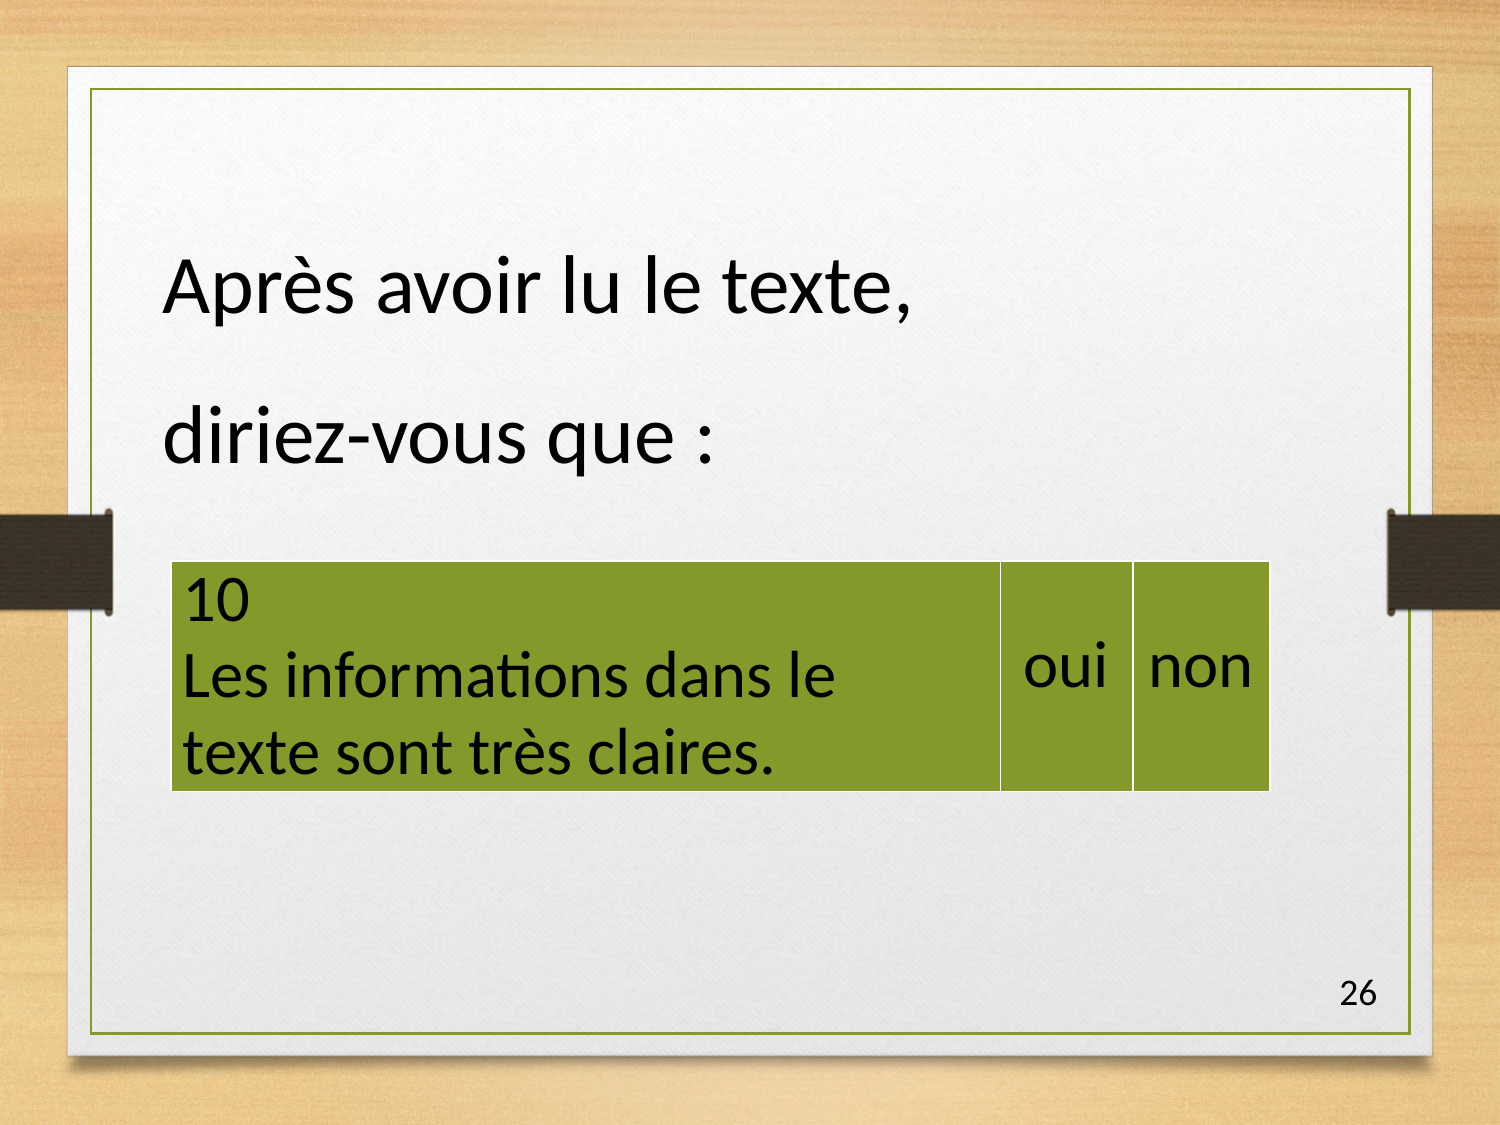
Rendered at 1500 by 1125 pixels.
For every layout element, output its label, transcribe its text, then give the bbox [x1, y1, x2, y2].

picture [0, 0, 1500, 1125]
table_header 10 Les informations dans le texte sont très claires. [172, 562, 1000, 791]
list Après avoir lu le texte, diriez-vous que : [147, 172, 1353, 964]
table_header non [1134, 562, 1269, 791]
text_box 26 [1324, 960, 1399, 1020]
table_header oui [1001, 562, 1132, 791]
